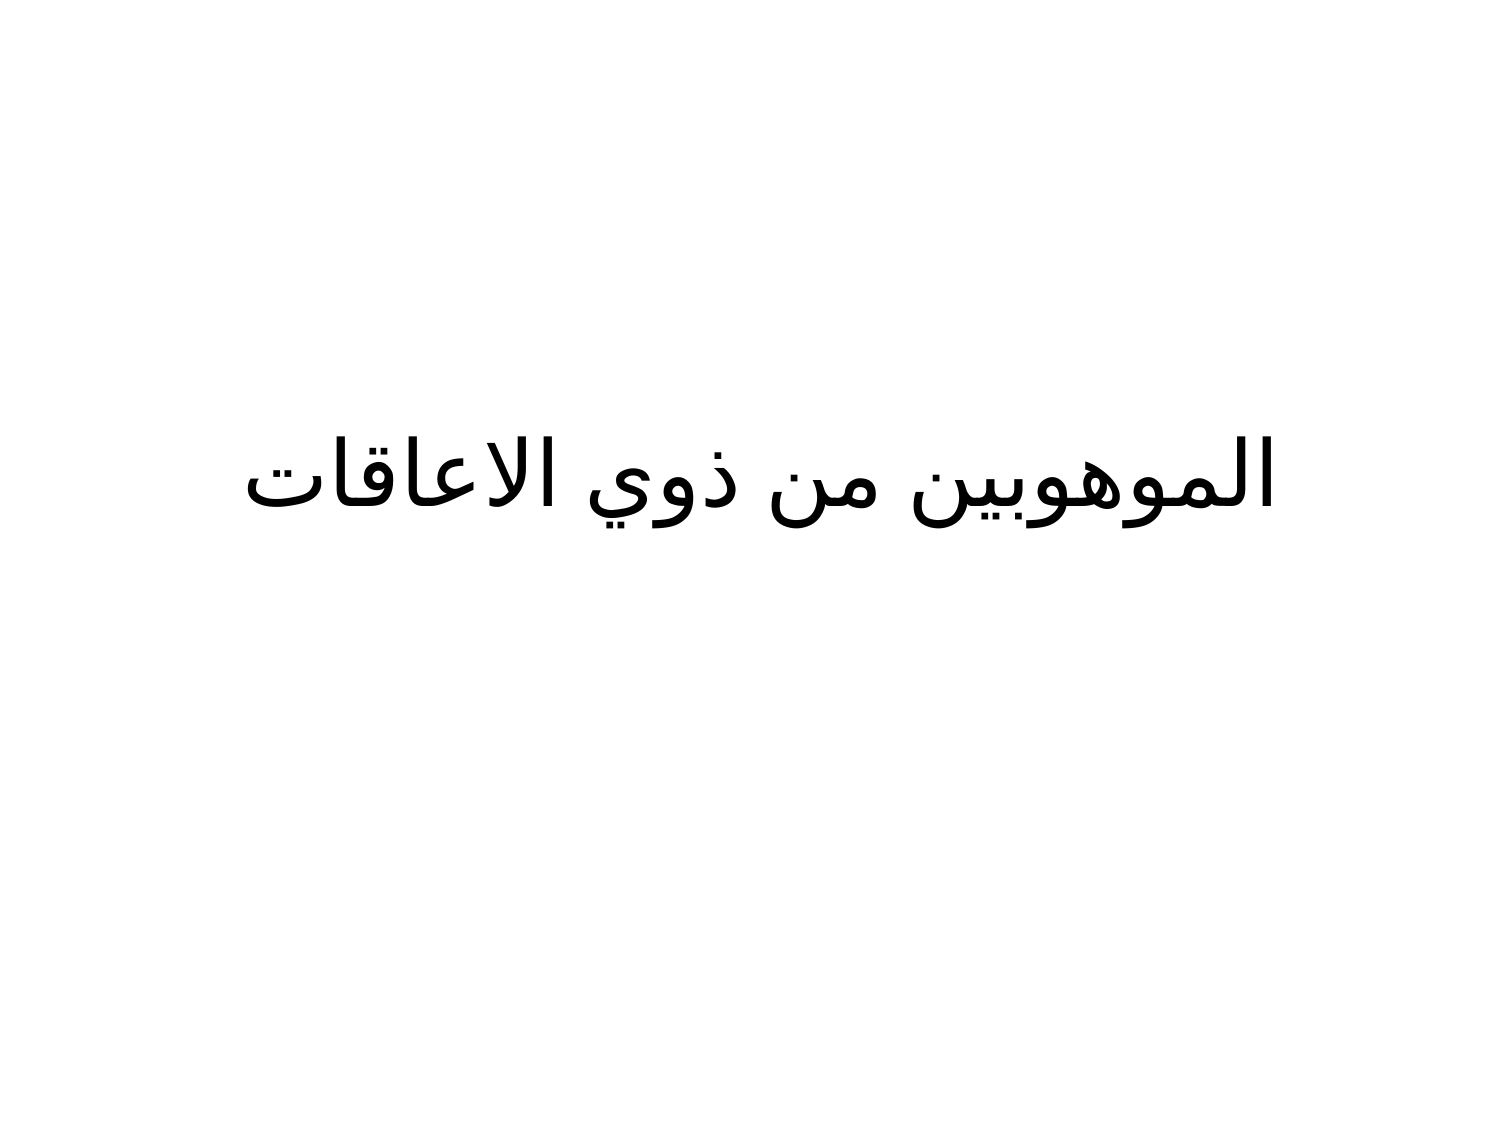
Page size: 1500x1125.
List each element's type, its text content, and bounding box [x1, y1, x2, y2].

title الموهوبين من ذوي الاعاقات [112, 349, 1388, 591]
